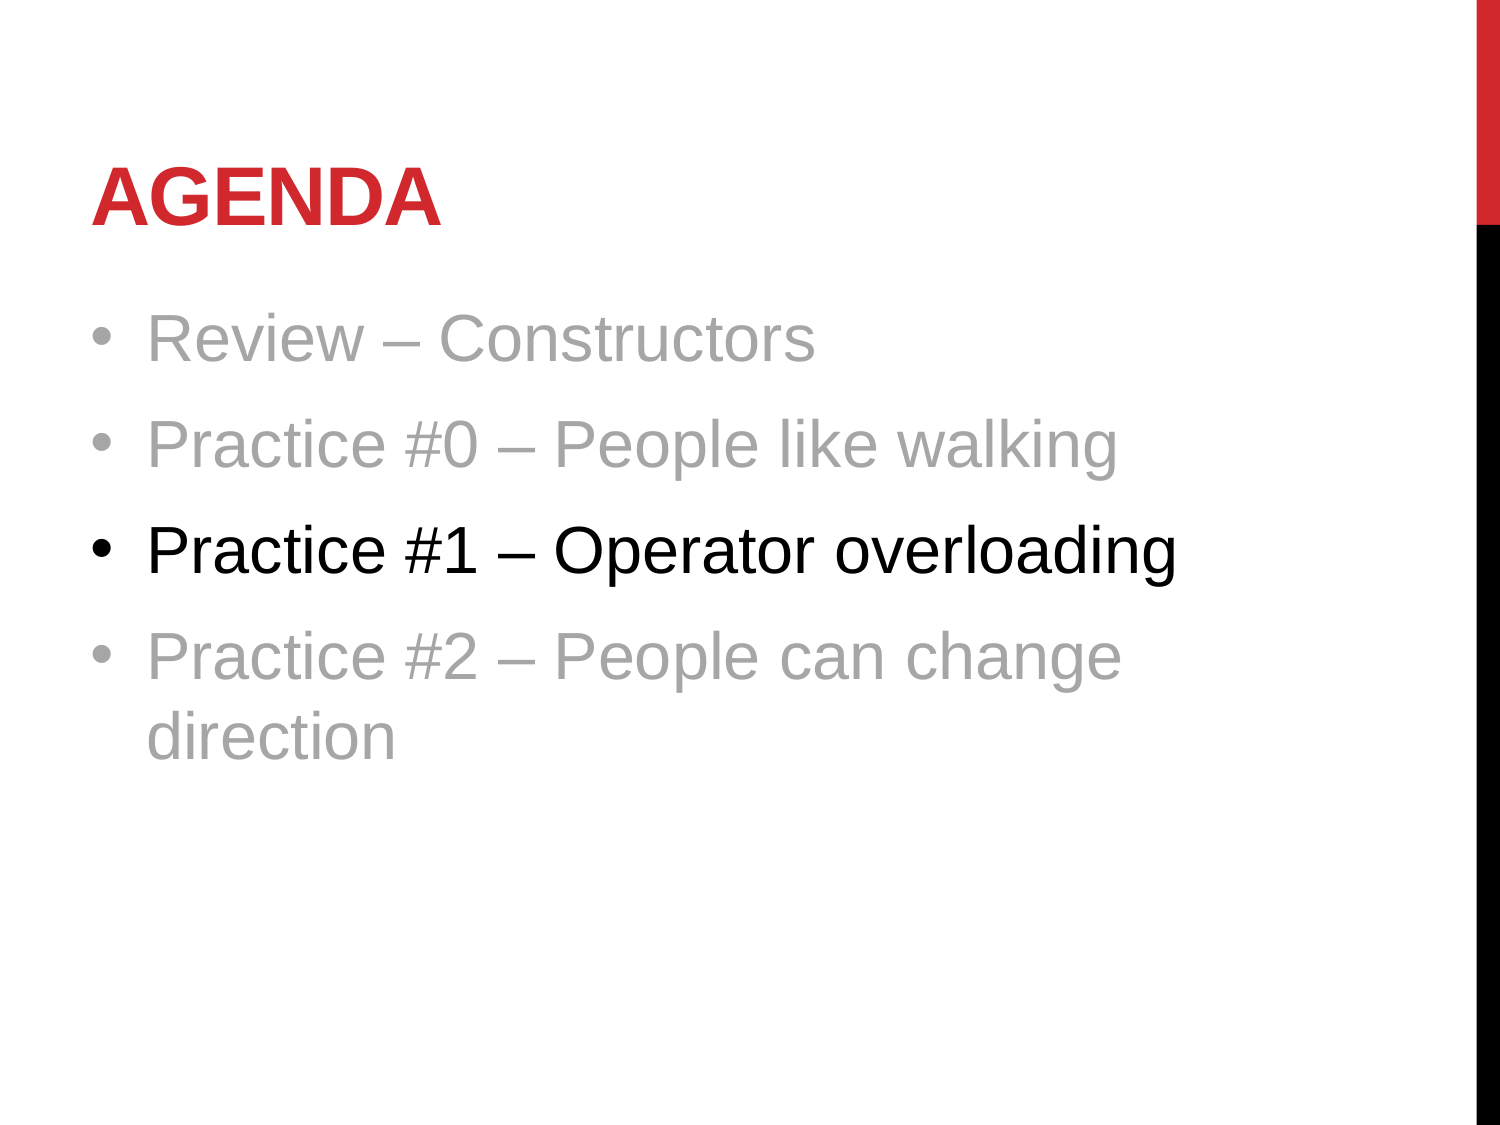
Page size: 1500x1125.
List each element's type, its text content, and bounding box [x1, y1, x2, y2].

title Agenda [75, 25, 1025, 250]
list Review – Constructors Practice #0 – People like walking Practice #1 – Operator overloading Practice #2 – People can change direction [75, 287, 1325, 1005]
